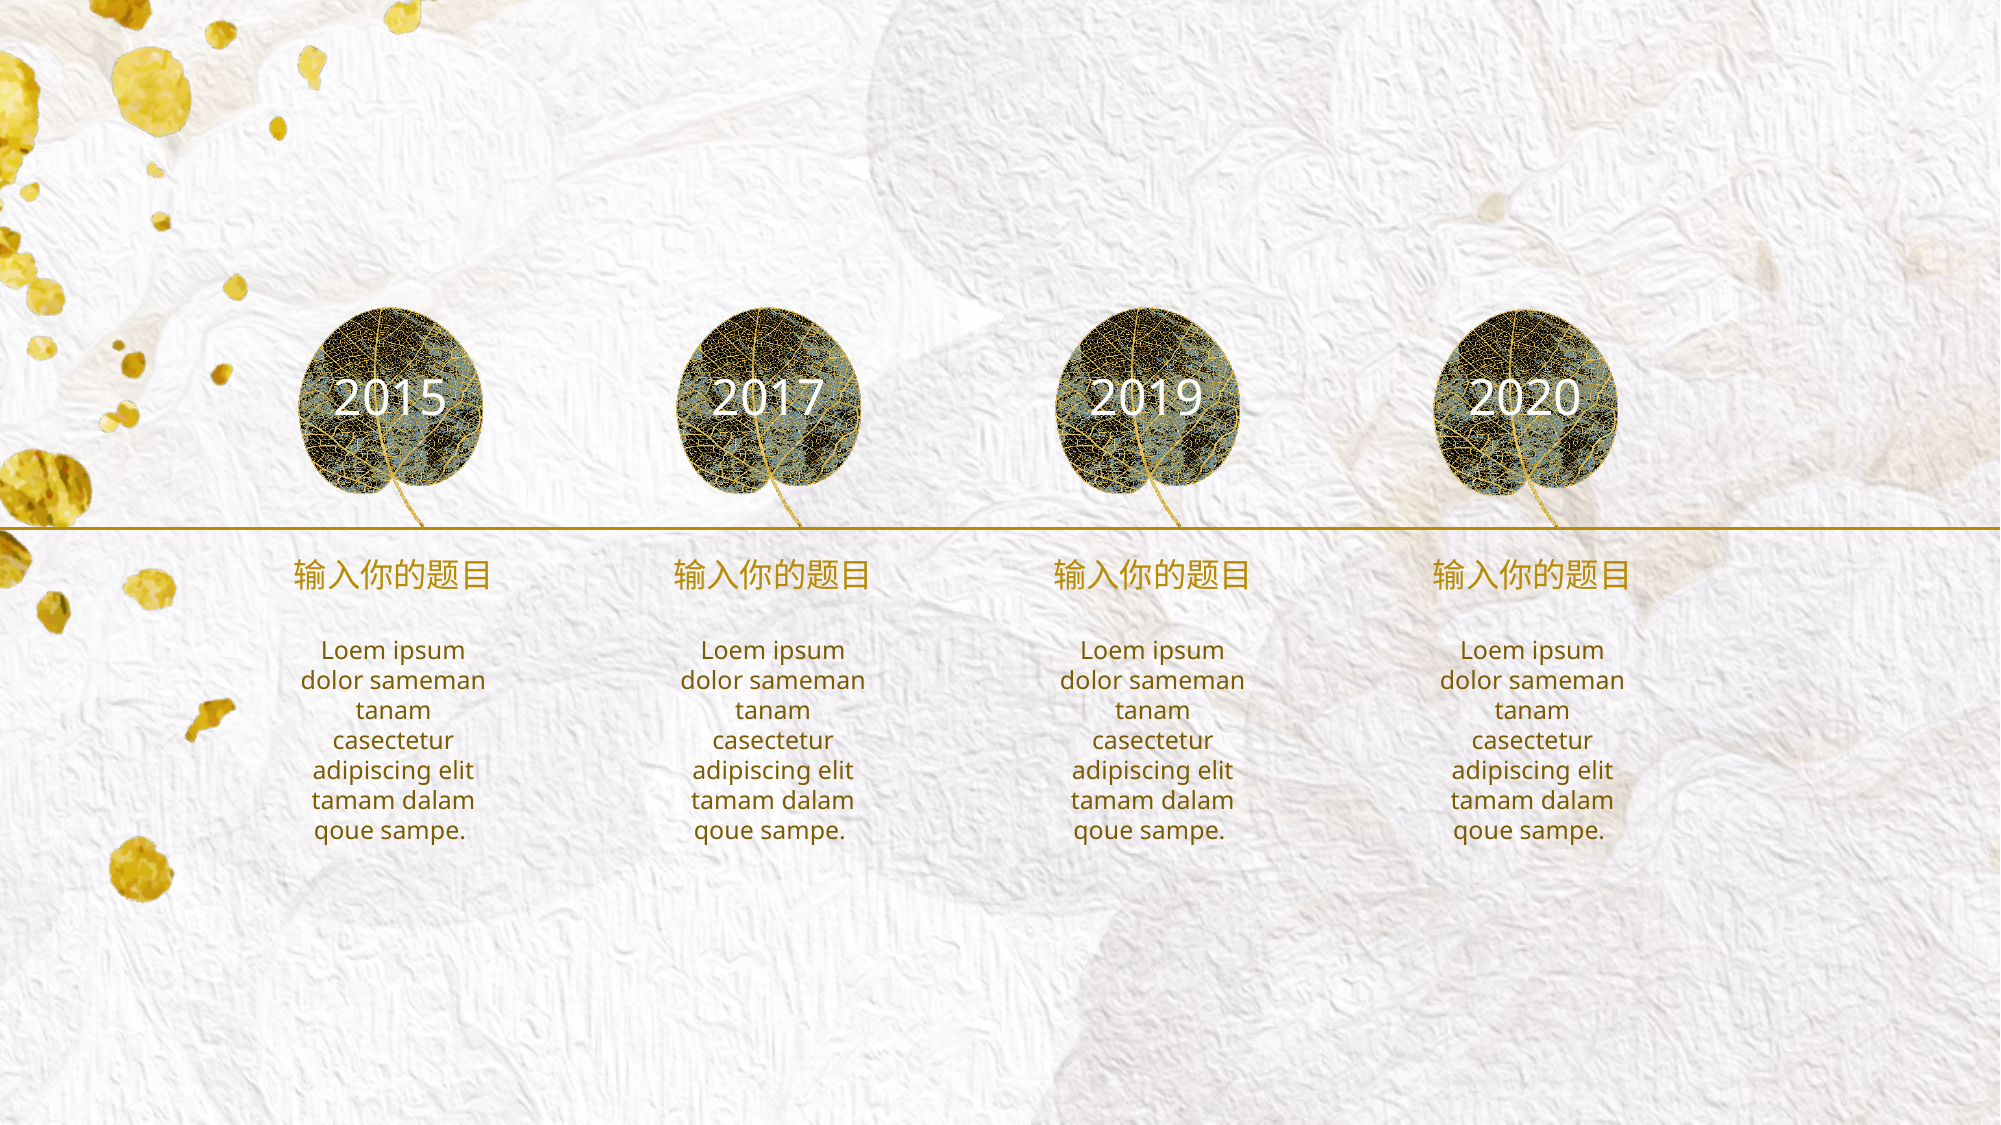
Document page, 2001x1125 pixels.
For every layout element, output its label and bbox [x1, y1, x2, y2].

picture [0, 529, 2000, 1125]
text_box [1390, 546, 1675, 825]
picture [0, 0, 2000, 528]
text_box [1055, 307, 1240, 527]
text_box [298, 307, 483, 527]
text_box [1010, 546, 1296, 825]
text_box [676, 307, 861, 527]
text_box [251, 546, 536, 825]
text_box [630, 546, 916, 825]
text_box [1433, 309, 1618, 529]
